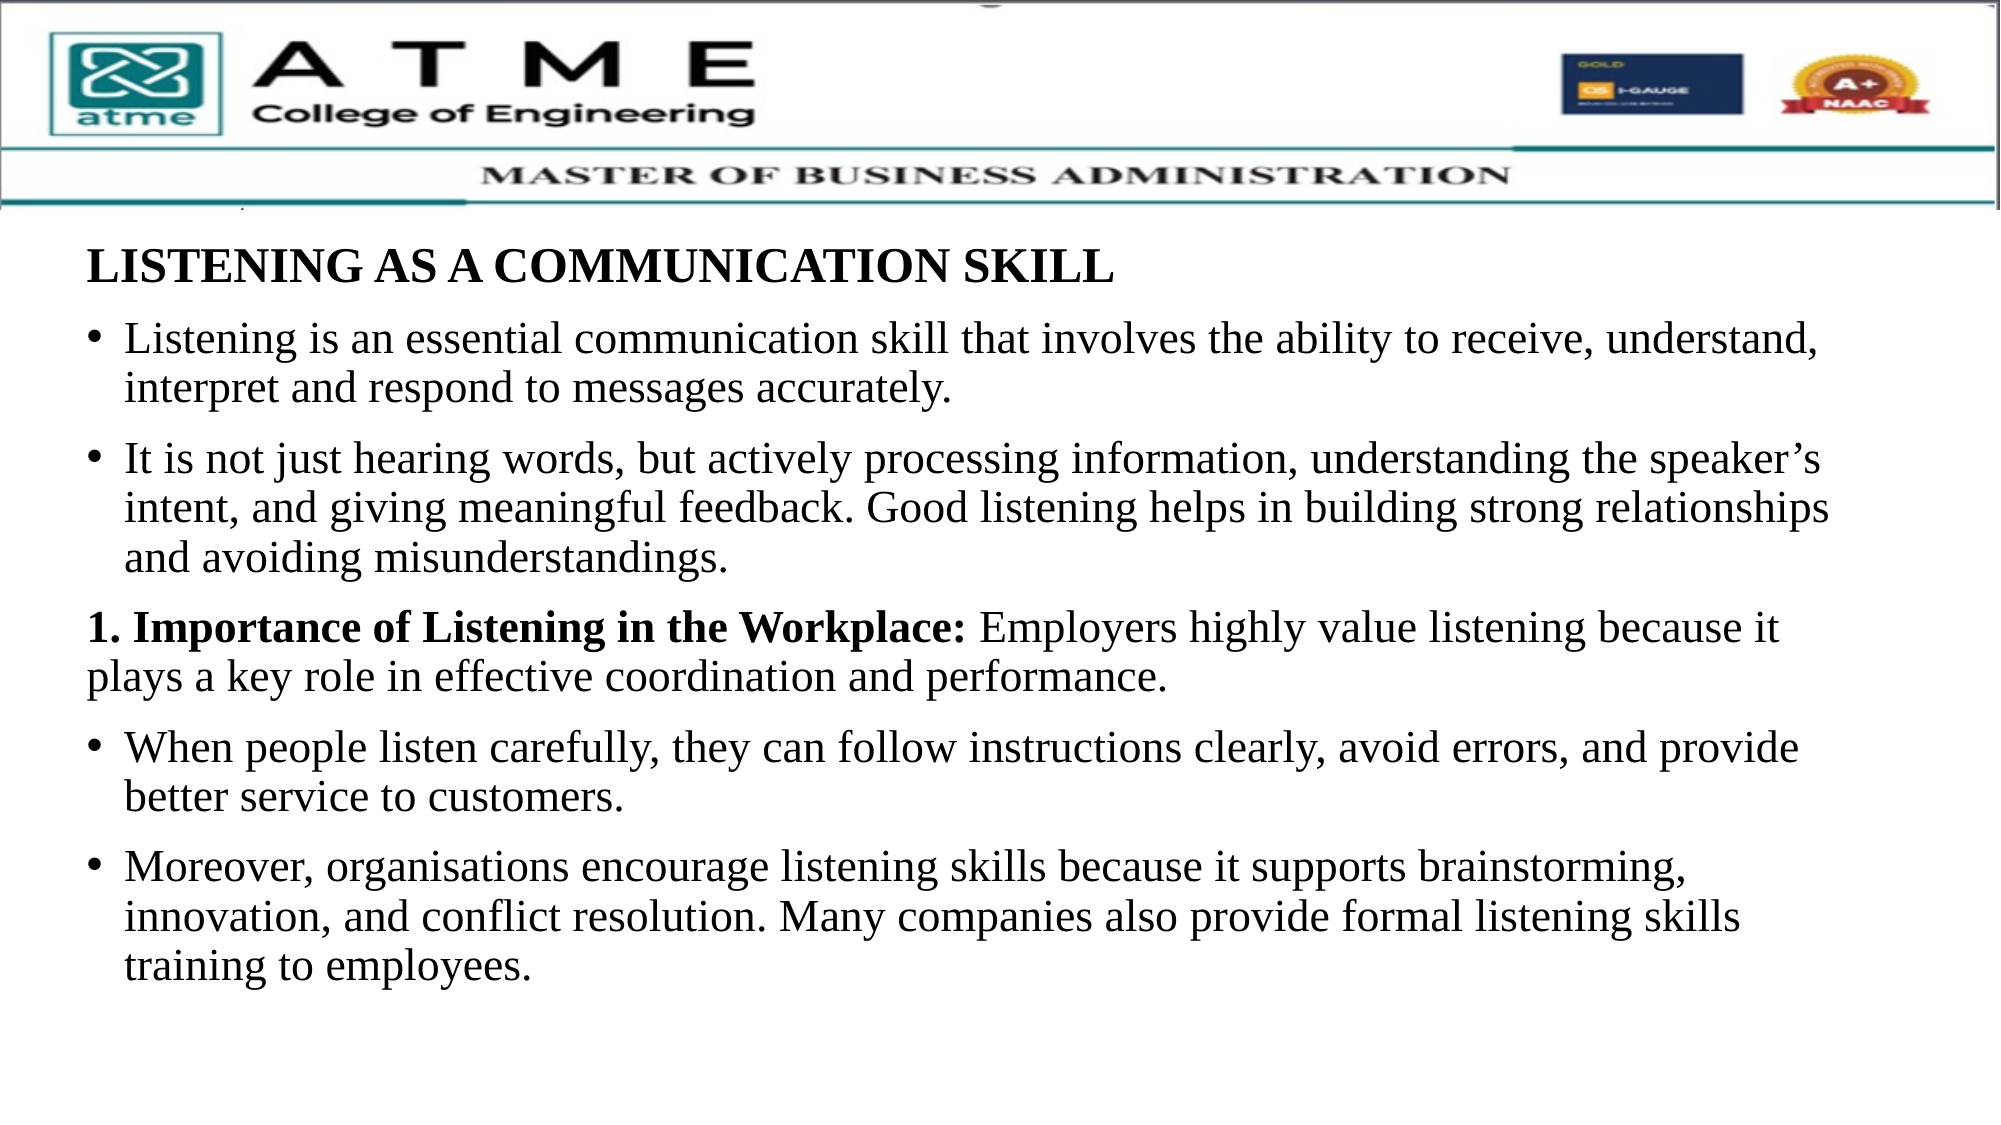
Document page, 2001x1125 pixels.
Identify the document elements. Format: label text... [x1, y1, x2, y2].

list LISTENING AS A COMMUNICATION SKILL Listening is an essential communication skill that involves the ability to receive, understand, interpret and respond to messages accurately. It is not just hearing words, but actively processing information, understanding the speaker’s intent, and giving meaningful feedback. Good listening helps in building strong relationships and avoiding misunderstandings. 1. Importance of Listening in the Workplace: Employers highly value listening because it plays a key role in effective coordination and performance. When people listen carefully, they can follow instructions clearly, avoid errors, and provide better service to customers. Moreover, organisations encourage listening skills because it supports brainstorming, innovation, and conflict resolution. Many companies also provide formal listening skills training to employees. [71, 231, 1900, 1014]
picture [0, 0, 2000, 210]
